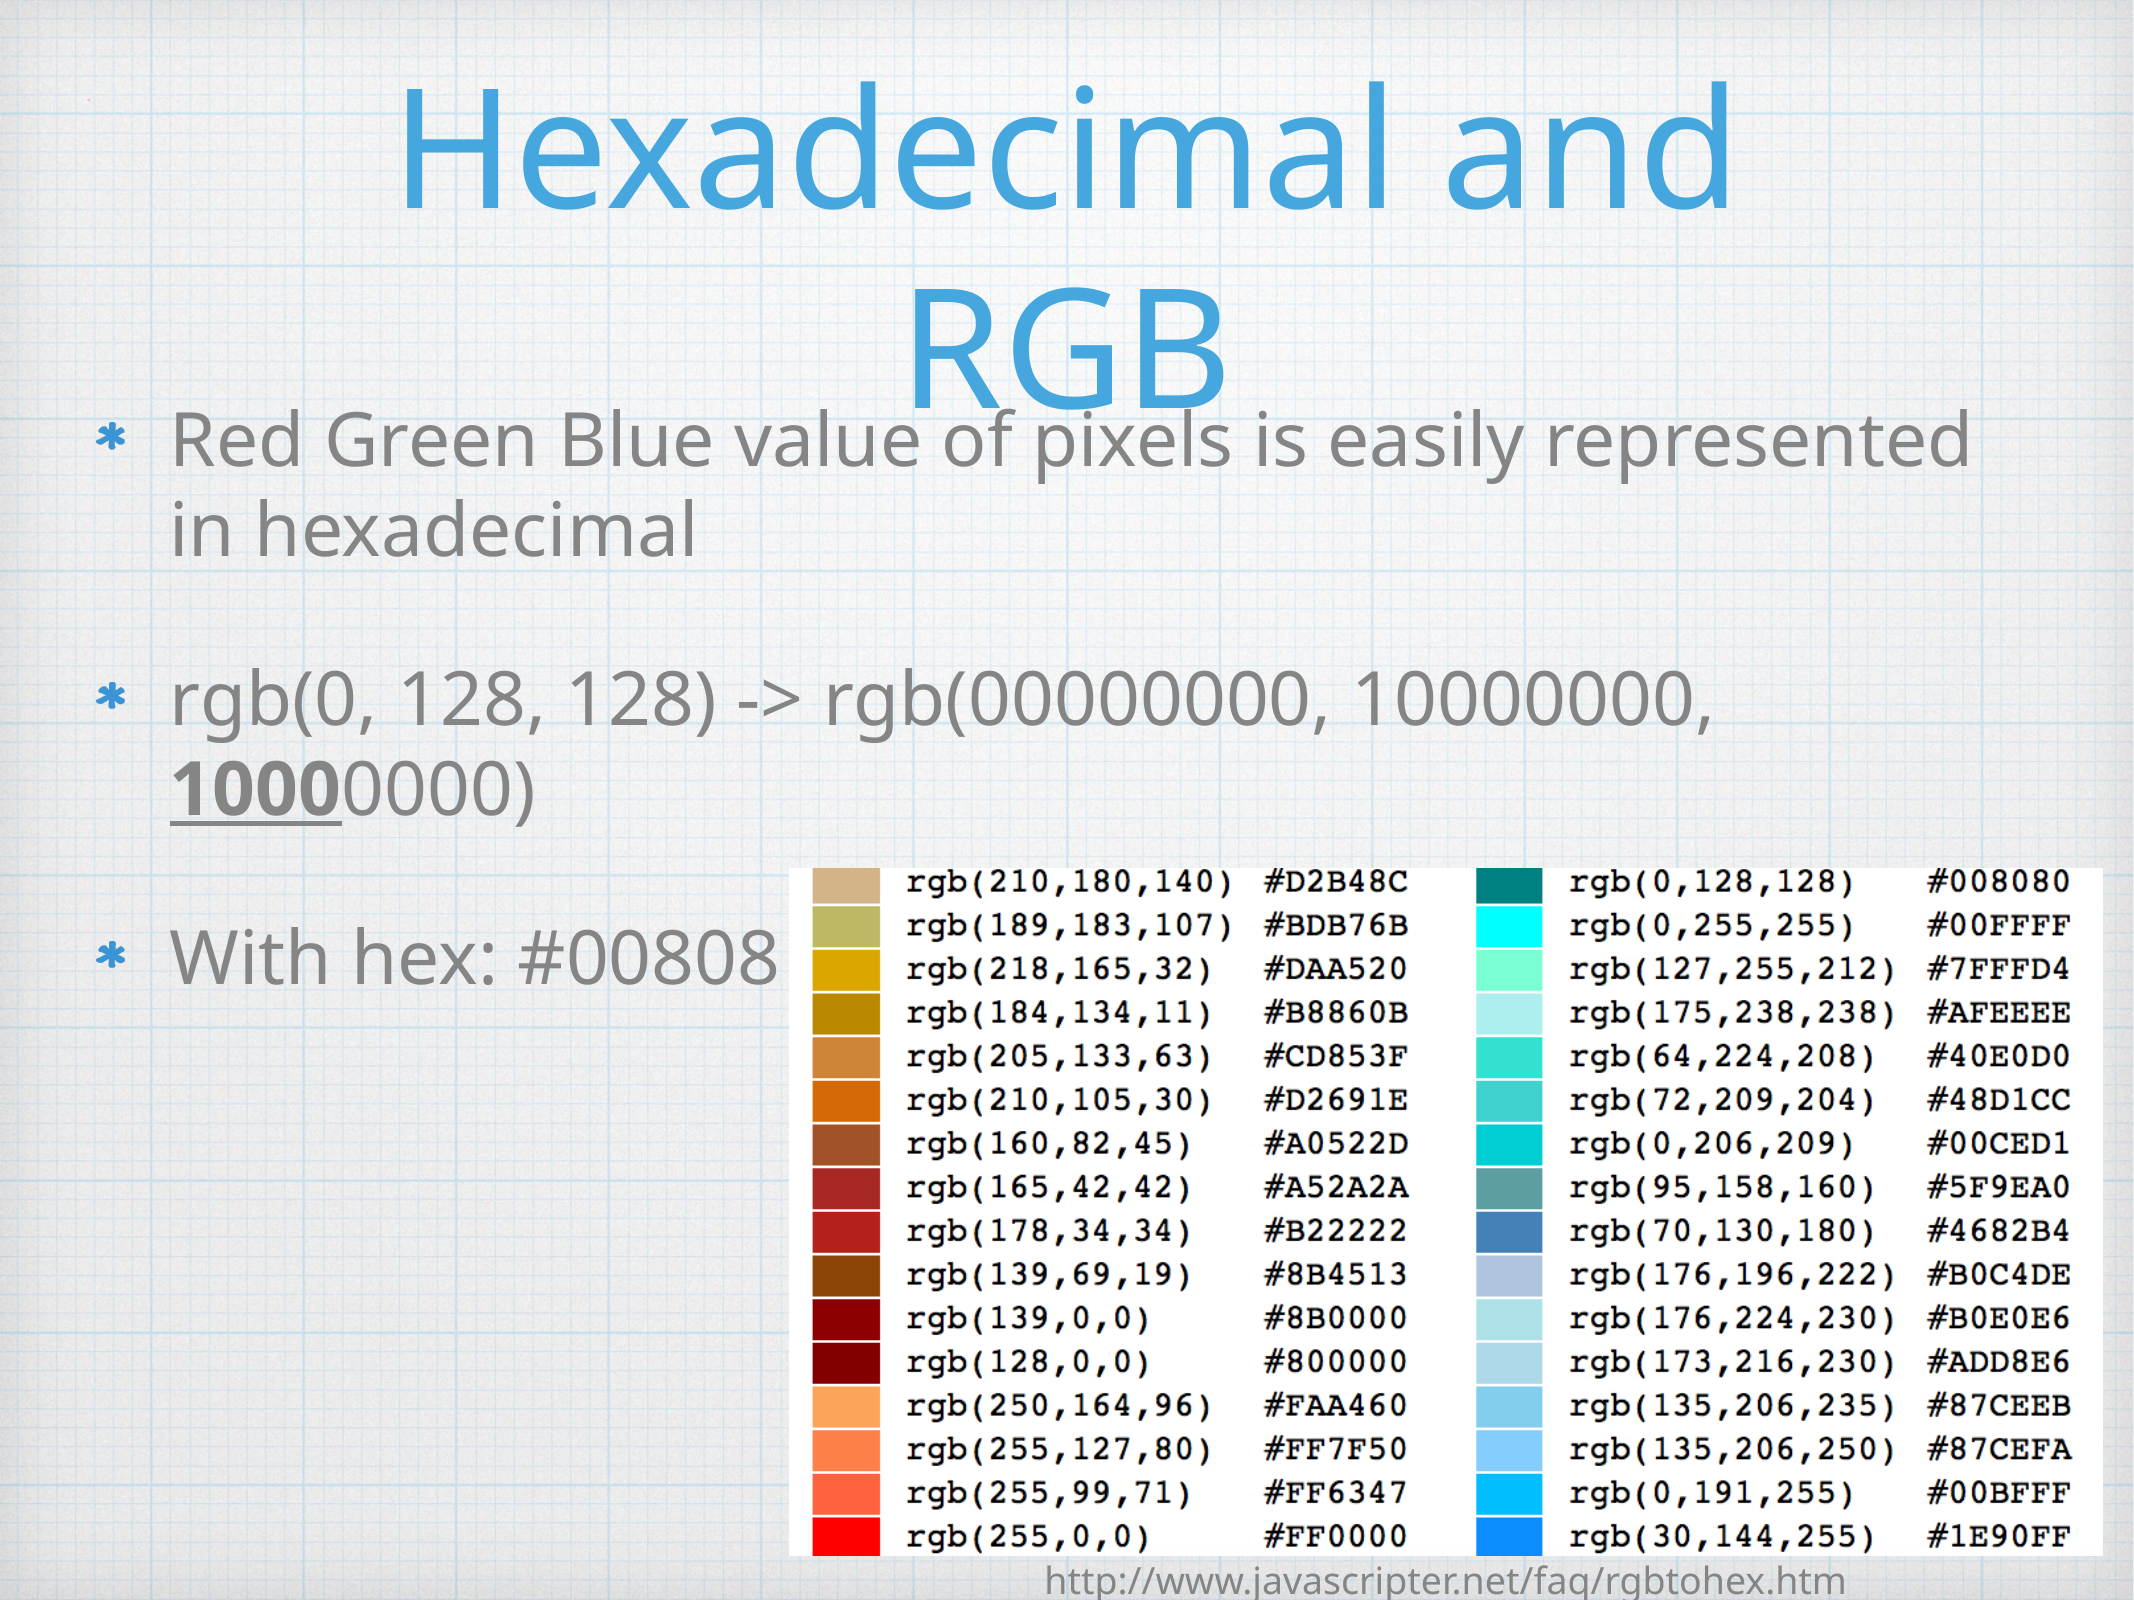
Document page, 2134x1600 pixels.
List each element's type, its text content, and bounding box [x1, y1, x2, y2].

list Red Green Blue value of pixels is easily represented in hexadecimal rgb(0, 128, 128) -> rgb(00000000, 10000000, 10000000) With hex: #00808 [87, 382, 2002, 1393]
picture [0, 0, 2134, 1600]
title Hexadecimal and RGB [207, 41, 1926, 382]
text_box http://www.javascripter.net/faq/rgbtohex.htm [1035, 1556, 1856, 1600]
